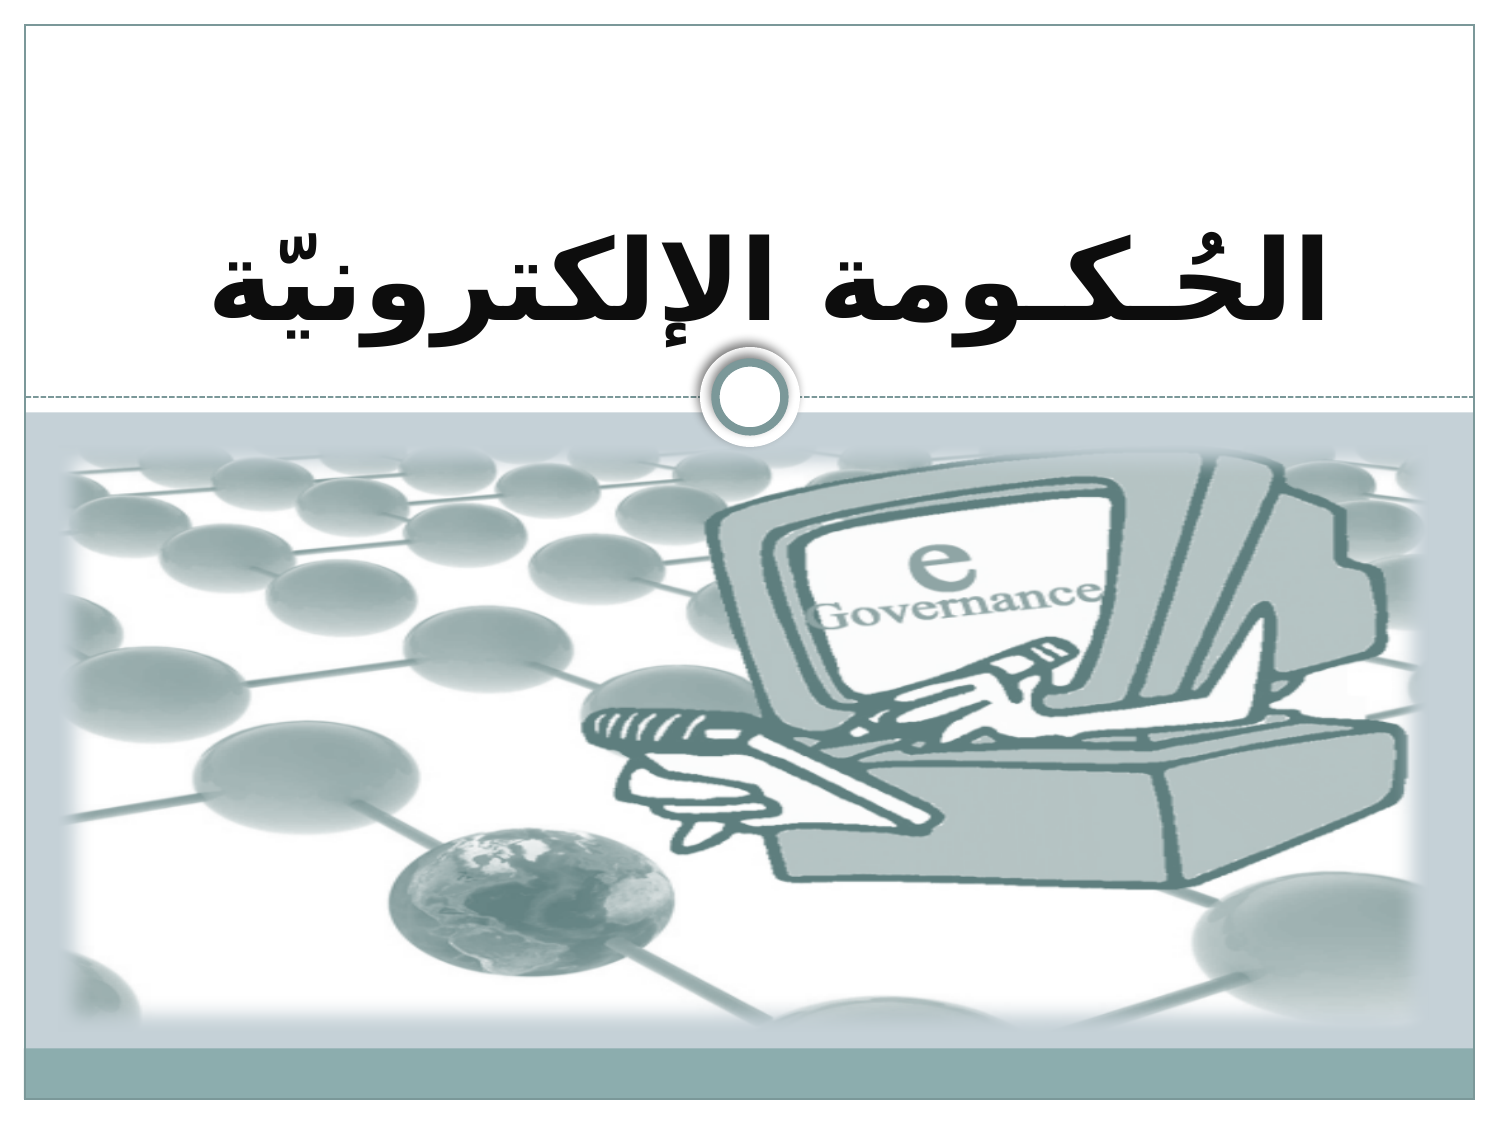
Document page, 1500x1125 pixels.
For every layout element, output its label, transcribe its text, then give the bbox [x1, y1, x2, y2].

picture [58, 445, 1430, 1032]
title الحُـكـومة الإلكترونيّة [112, 62, 1388, 350]
